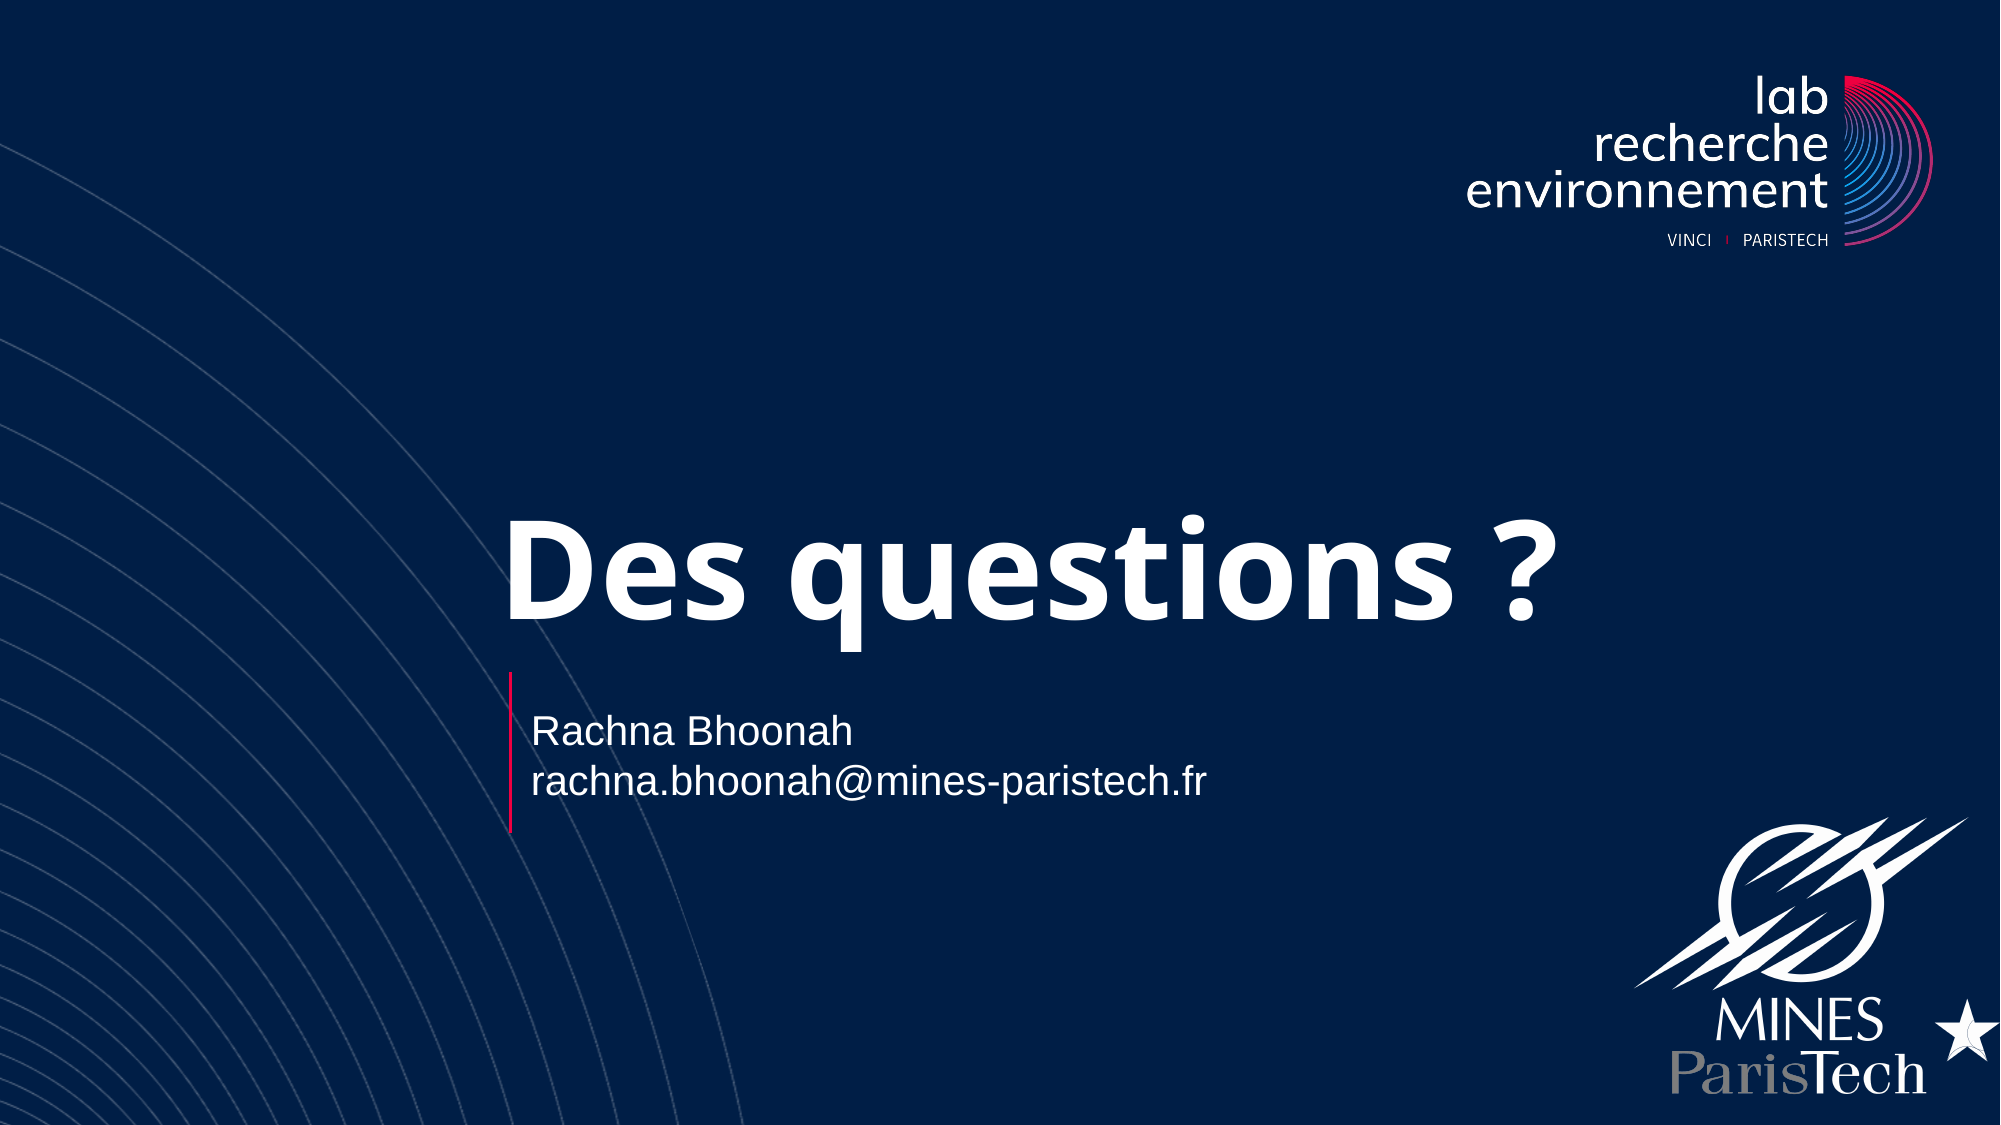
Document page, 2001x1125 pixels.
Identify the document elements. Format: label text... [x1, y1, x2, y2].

list Rachna Bhoonah rachna.bhoonah@mines-paristech.fr [516, 649, 1731, 858]
picture [1433, 41, 1967, 280]
picture [1633, 817, 2000, 1104]
title Des questions ? [484, 224, 1731, 652]
picture [0, 0, 755, 1125]
